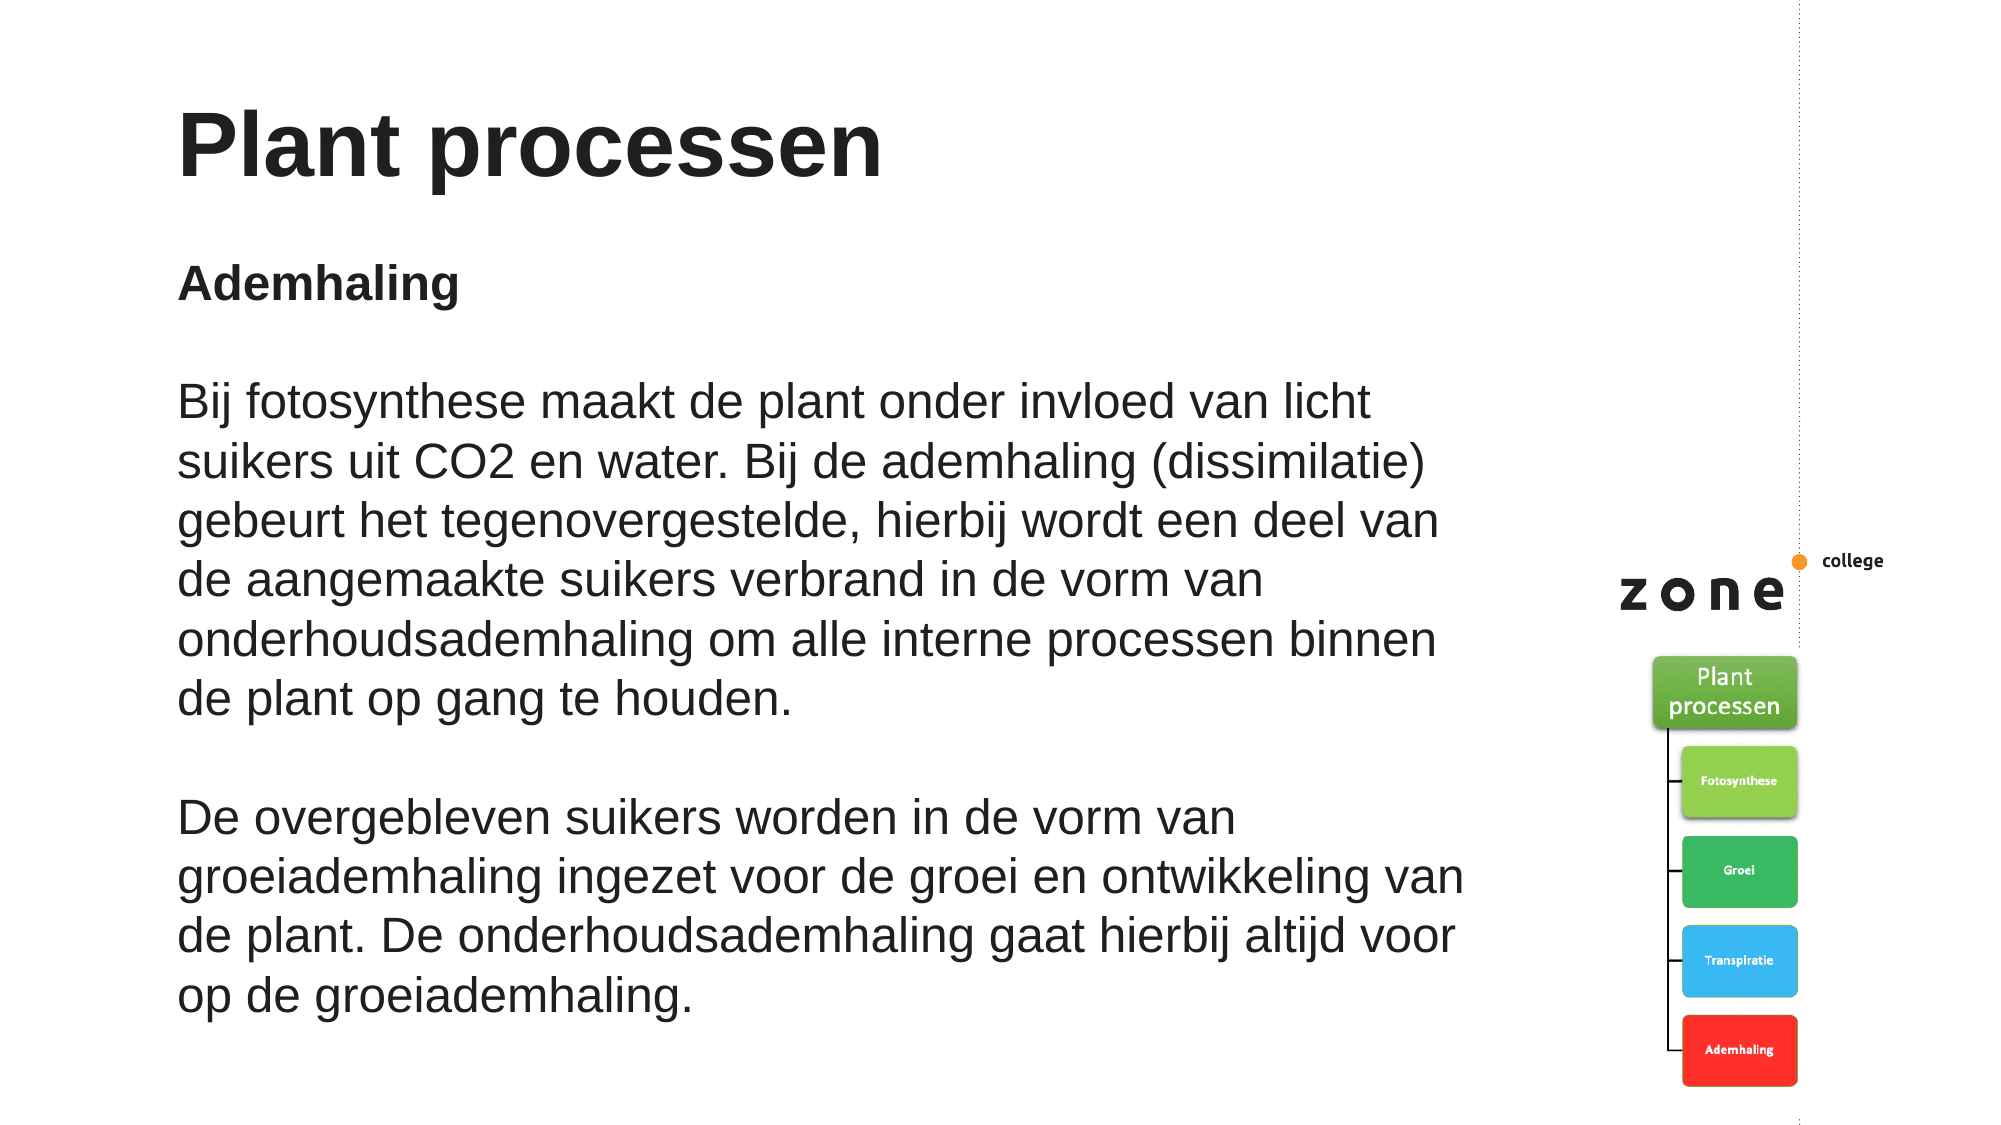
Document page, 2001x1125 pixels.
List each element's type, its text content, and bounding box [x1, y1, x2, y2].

title Plant processen [177, 97, 1471, 250]
list Ademhaling Bij fotosynthese maakt de plant onder invloed van licht suikers uit CO2 en water. Bij de ademhaling (dissimilatie) gebeurt het tegenovergestelde, hierbij wordt een deel van de aangemaakte suikers verbrand in de vorm van onderhoudsademhaling om alle interne processen binnen de plant op gang te houden. De overgebleven suikers worden in de vorm van groeiademhaling ingezet voor de groei en ontwikkeling van de plant. De onderhoudsademhaling gaat hierbij altijd voor op de groeiademhaling. [177, 250, 1471, 1028]
picture [1596, 0, 2001, 1125]
